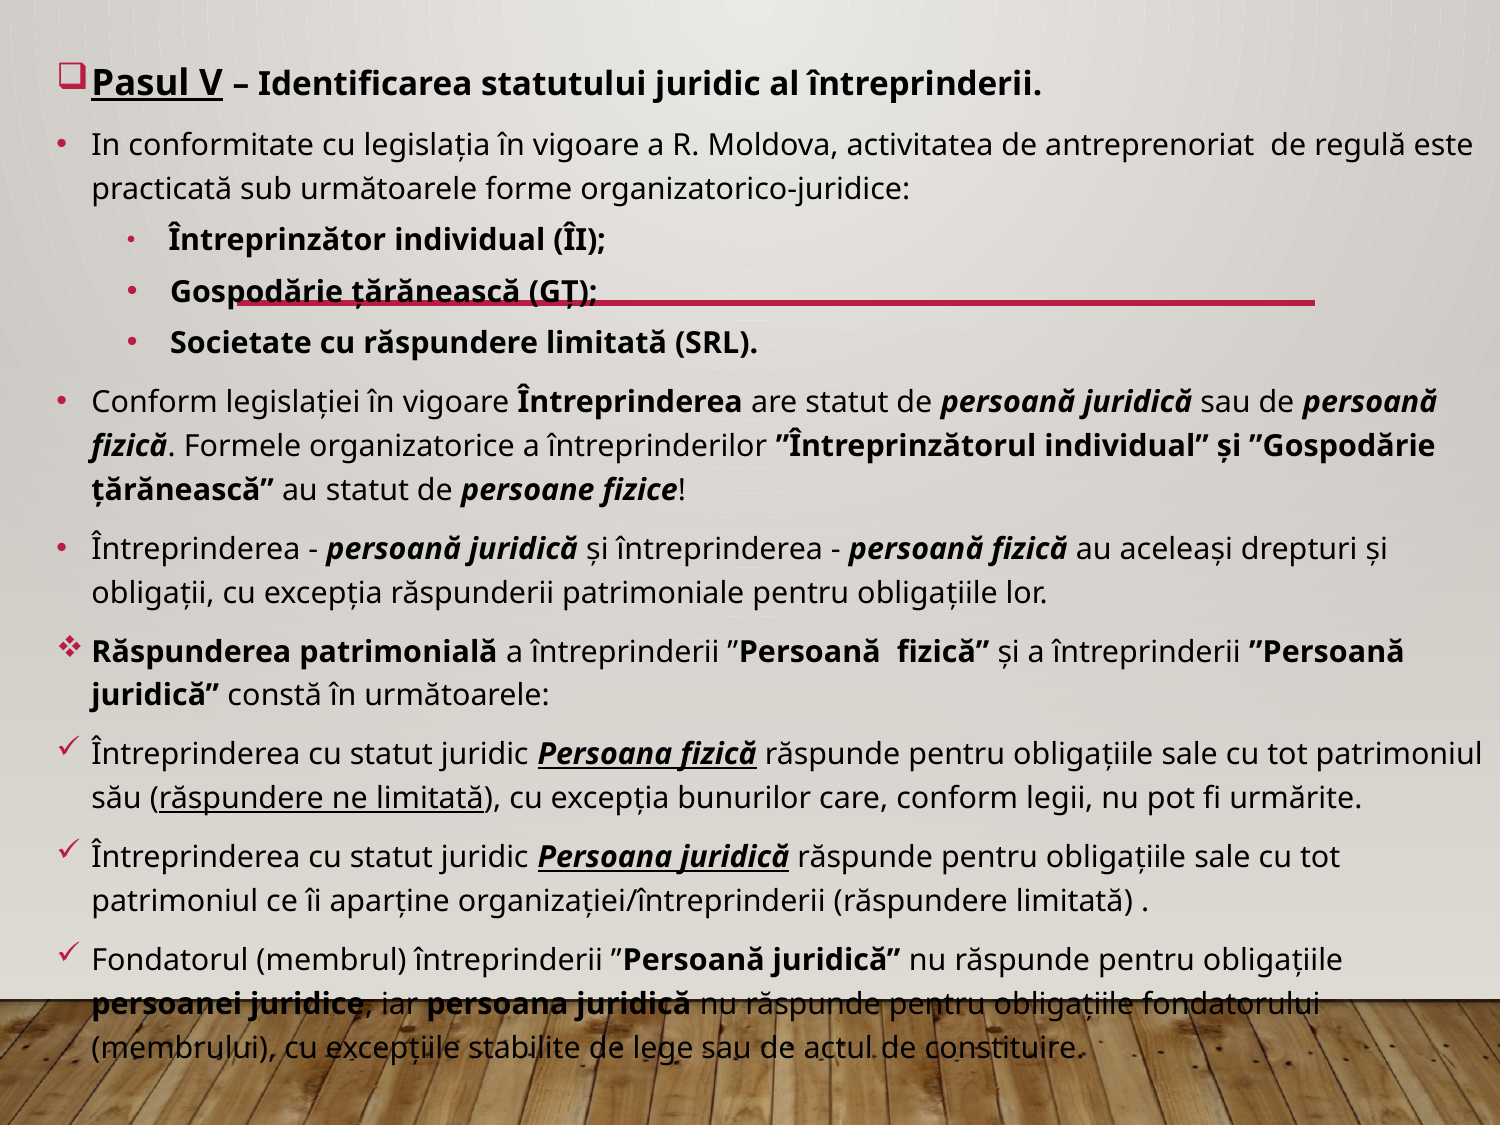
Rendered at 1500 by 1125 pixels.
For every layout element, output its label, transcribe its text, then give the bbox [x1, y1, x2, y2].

list Pasul V – Identificarea statutului juridic al întreprinderii. In conformitate cu legislaţia în vigoare a R. Moldova, activitatea de antreprenoriat de regulă este practicată sub următoarele forme organizatorico-juridice: Întreprinzător individual (ÎI); Gospodărie ţărănească (GȚ); Societate cu răspundere limitată (SRL). Conform legislaţiei în vigoare Întreprinderea are statut de persoană juridică sau de persoană fizică. Formele organizatorice a întreprinderilor ”Întreprinzătorul individual” și ”Gospodărie ţărănească” au statut de persoane fizice! Întreprinderea - persoană juridică şi întreprinderea - persoană fizică au aceleaşi drepturi şi obligaţii, cu excepţia răspunderii patrimoniale pentru obligaţiile lor. Răspunderea patrimonială a întreprinderii ”Persoană fizică” şi a întreprinderii ”Persoană juridică” constă în următoarele: Întreprinderea cu statut juridic Persoana fizică răspunde pentru obligaţiile sale cu tot patrimoniul său (răspundere ne limitată), cu excepţia bunurilor care, conform legii, nu pot fi urmărite. Întreprinderea cu statut juridic Persoana juridică răspunde pentru obligaţiile sale cu tot patrimoniul ce îi aparţine organizaţiei/întreprinderii (răspundere limitată) . Fondatorul (membrul) întreprinderii ”Persoană juridică” nu răspunde pentru obligaţiile persoanei juridice, iar persoana juridică nu răspunde pentru obligaţiile fondatorului (membrului), cu excepţiile stabilite de lege sau de actul de constituire. [41, 42, 1500, 1106]
picture [0, 999, 1500, 1125]
